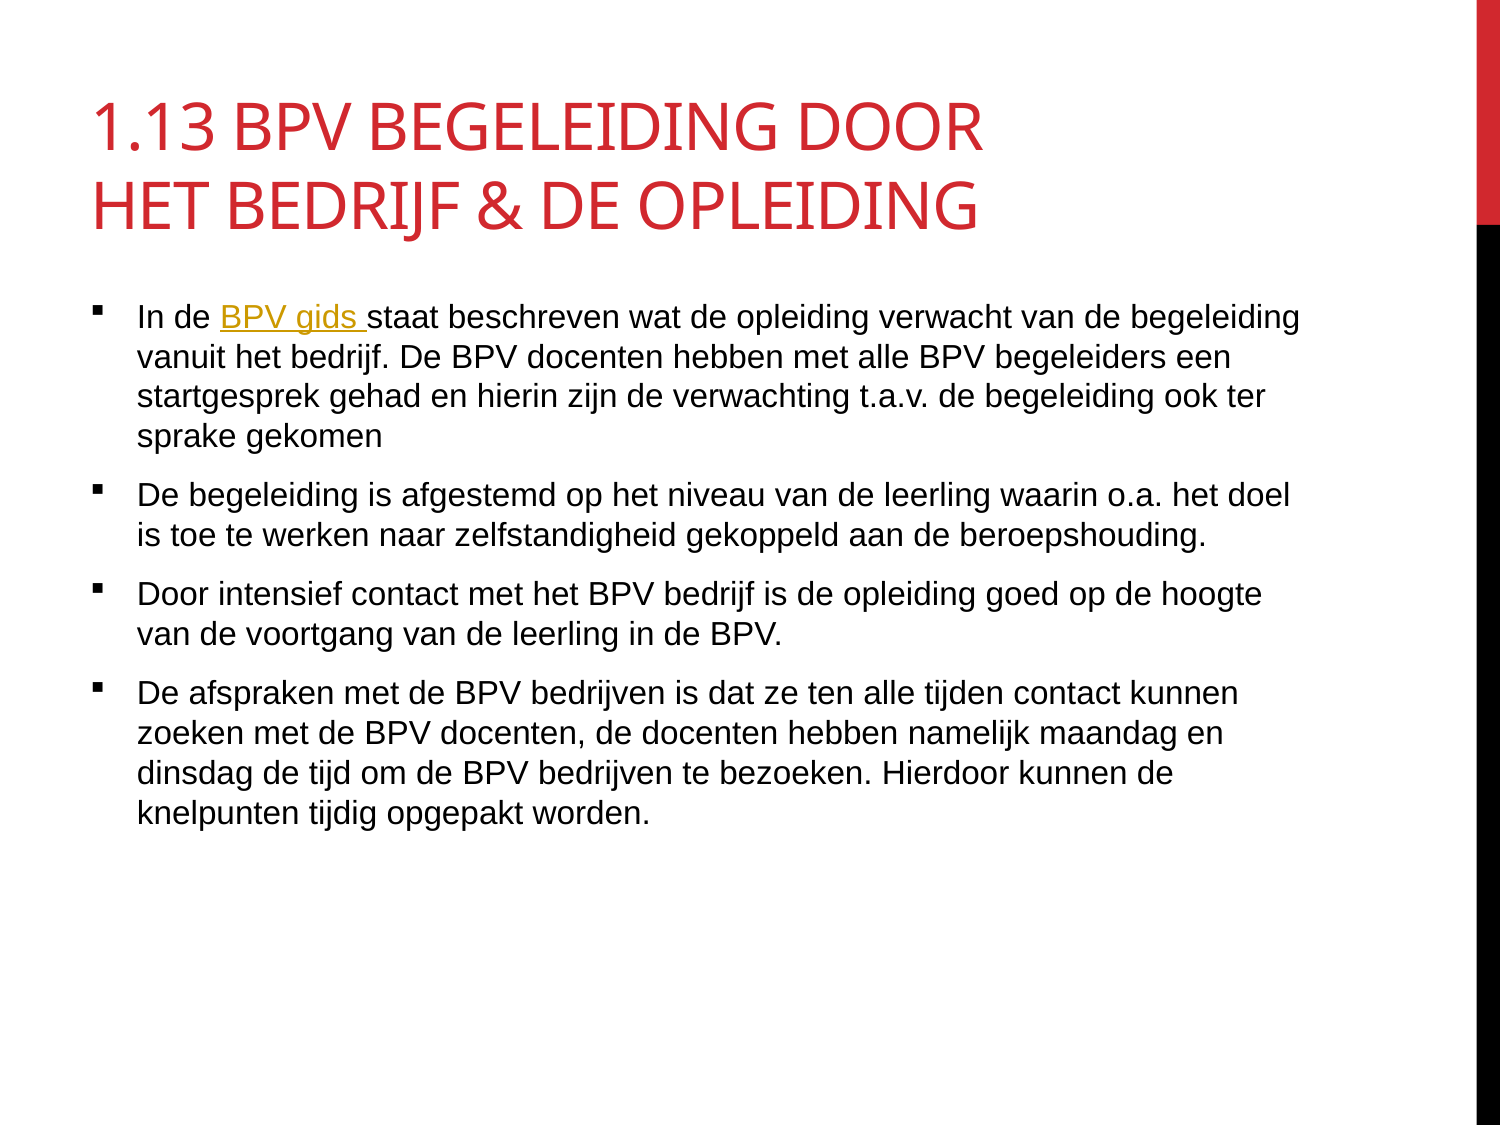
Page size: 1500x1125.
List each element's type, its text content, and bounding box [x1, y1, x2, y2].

list In de BPV gids staat beschreven wat de opleiding verwacht van de begeleiding vanuit het bedrijf. De BPV docenten hebben met alle BPV begeleiders een startgesprek gehad en hierin zijn de verwachting t.a.v. de begeleiding ook ter sprake gekomen De begeleiding is afgestemd op het niveau van de leerling waarin o.a. het doel is toe te werken naar zelfstandigheid gekoppeld aan de beroepshouding. Door intensief contact met het BPV bedrijf is de opleiding goed op de hoogte van de voortgang van de leerling in de BPV. De afspraken met de BPV bedrijven is dat ze ten alle tijden contact kunnen zoeken met de BPV docenten, de docenten hebben namelijk maandag en dinsdag de tijd om de BPV bedrijven te bezoeken. Hierdoor kunnen de knelpunten tijdig opgepakt worden. [75, 287, 1325, 1005]
title 1.13 BPV begeleiding door het bedrijf & de opleiding [75, 25, 1025, 250]
